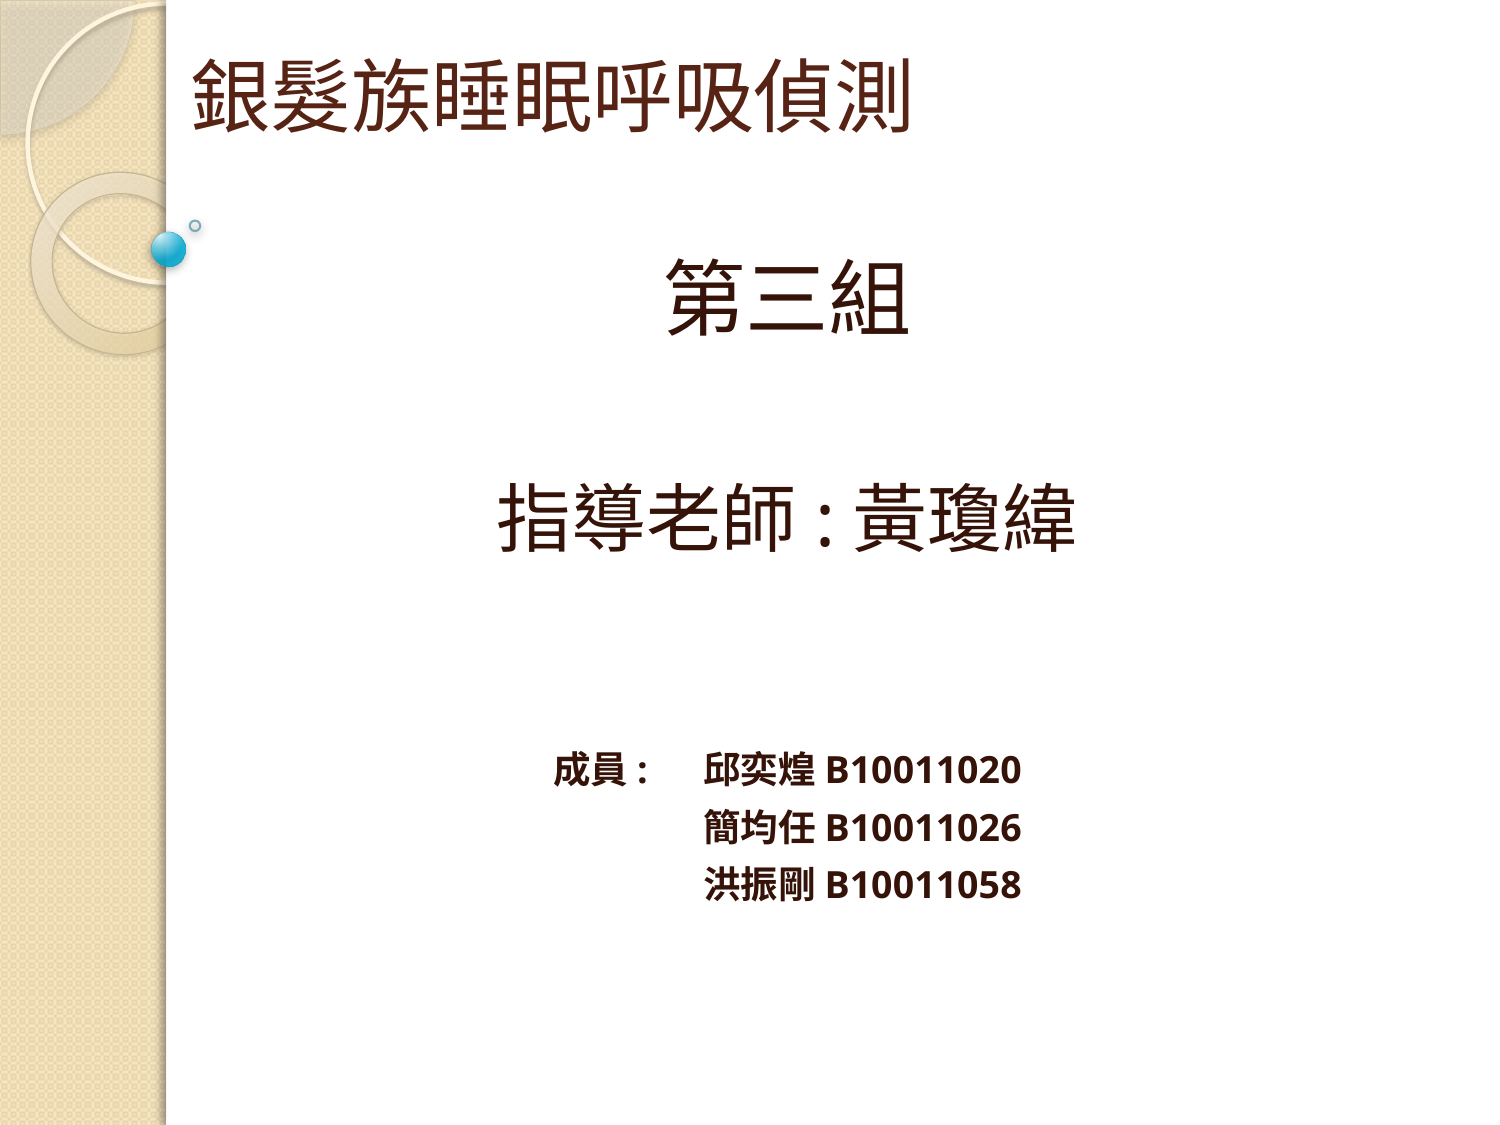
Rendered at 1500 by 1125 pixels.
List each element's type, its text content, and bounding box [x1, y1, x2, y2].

subtitle 第三組 指導老師:黃瓊緯 成員: 邱奕煌B10011020 簡均任B10011026 洪振剛B10011058 [187, 246, 1383, 1067]
title 銀髮族睡眠呼吸偵測 [175, 35, 1067, 235]
